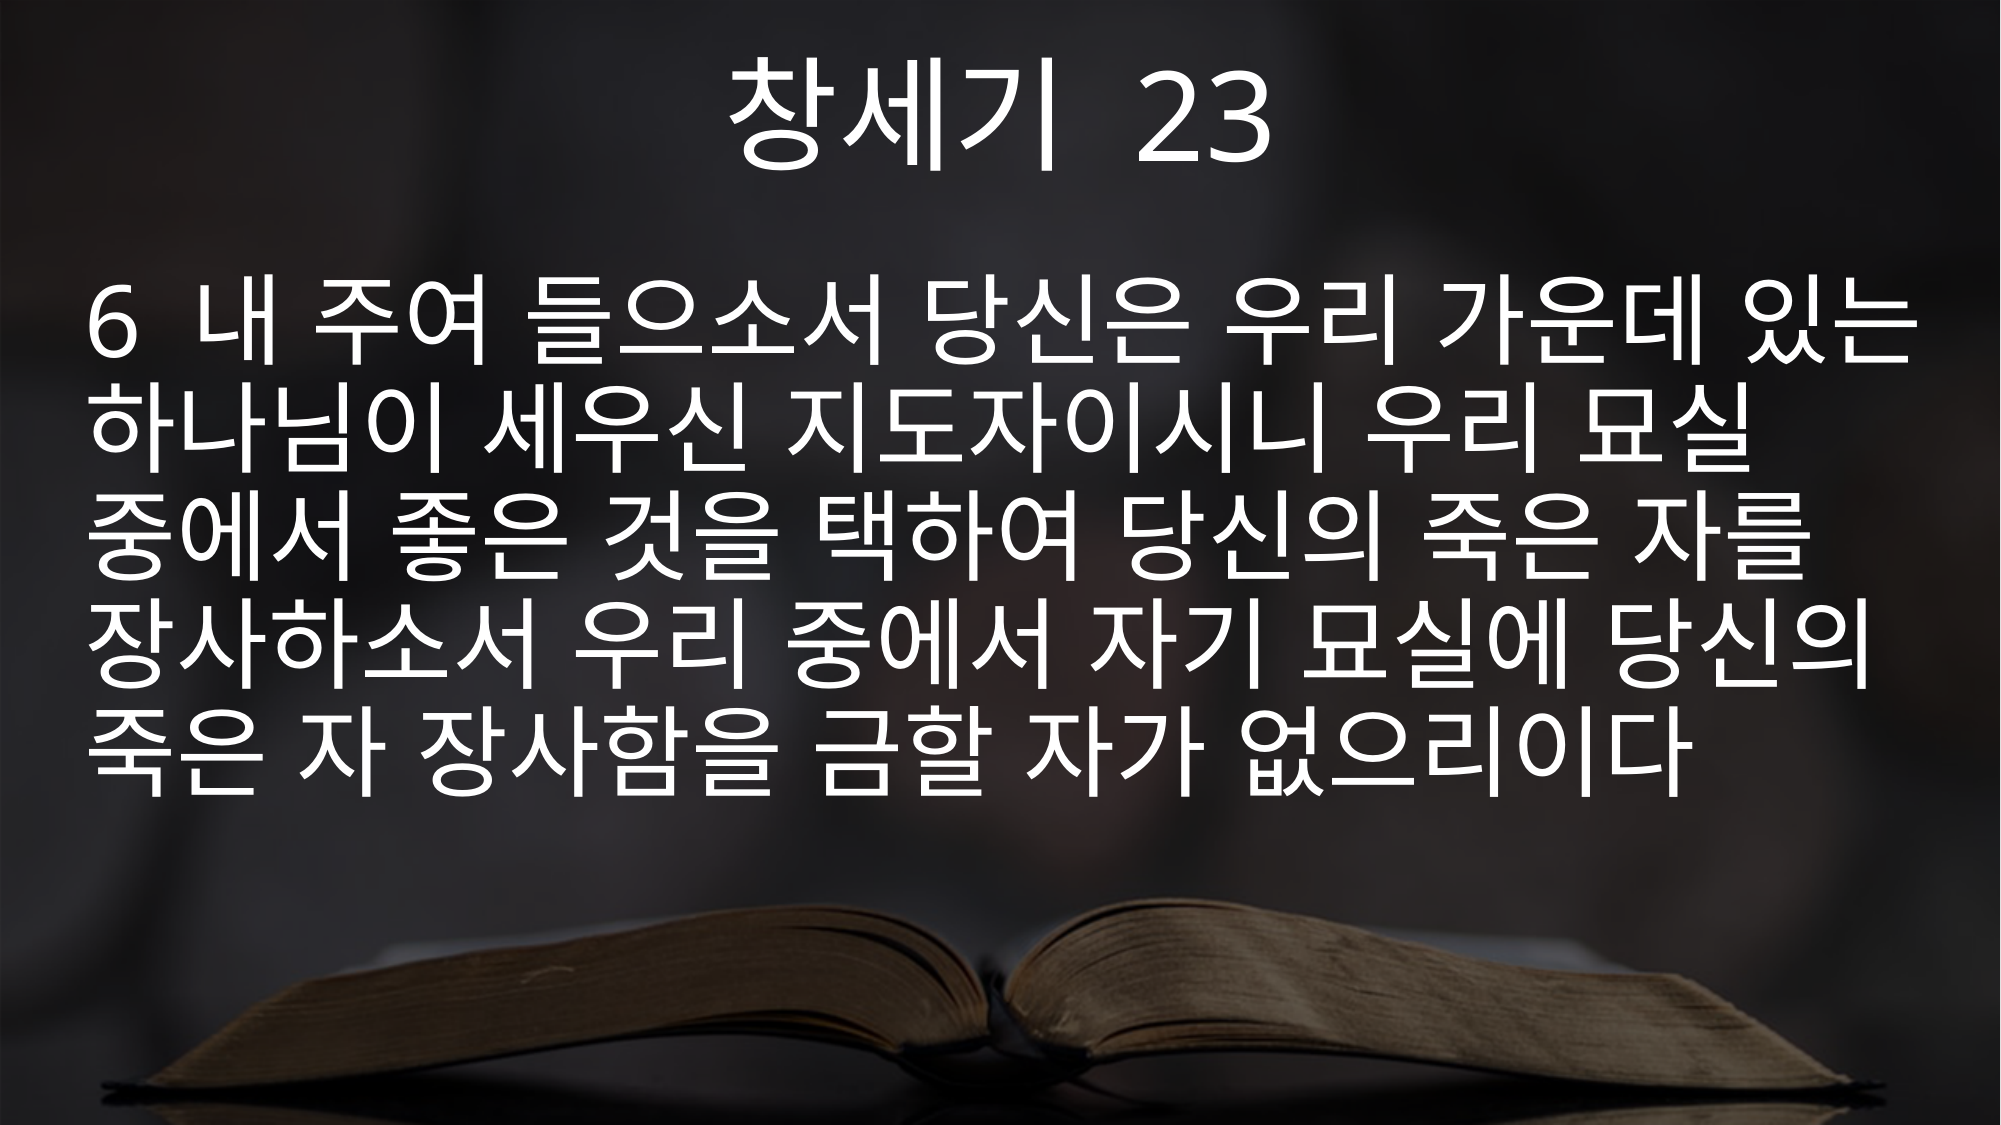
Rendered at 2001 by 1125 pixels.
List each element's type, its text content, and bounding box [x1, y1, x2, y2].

list 6 내 주여 들으소서 당신은 우리 가운데 있는 하나님이 세우신 지도자이시니 우리 묘실 중에서 좋은 것을 택하여 당신의 죽은 자를 장사하소서 우리 중에서 자기 묘실에 당신의 죽은 자 장사함을 금할 자가 없으리이다 [69, 263, 1953, 423]
footer 창세기 23 [0, 32, 2000, 192]
picture [0, 0, 2001, 1125]
